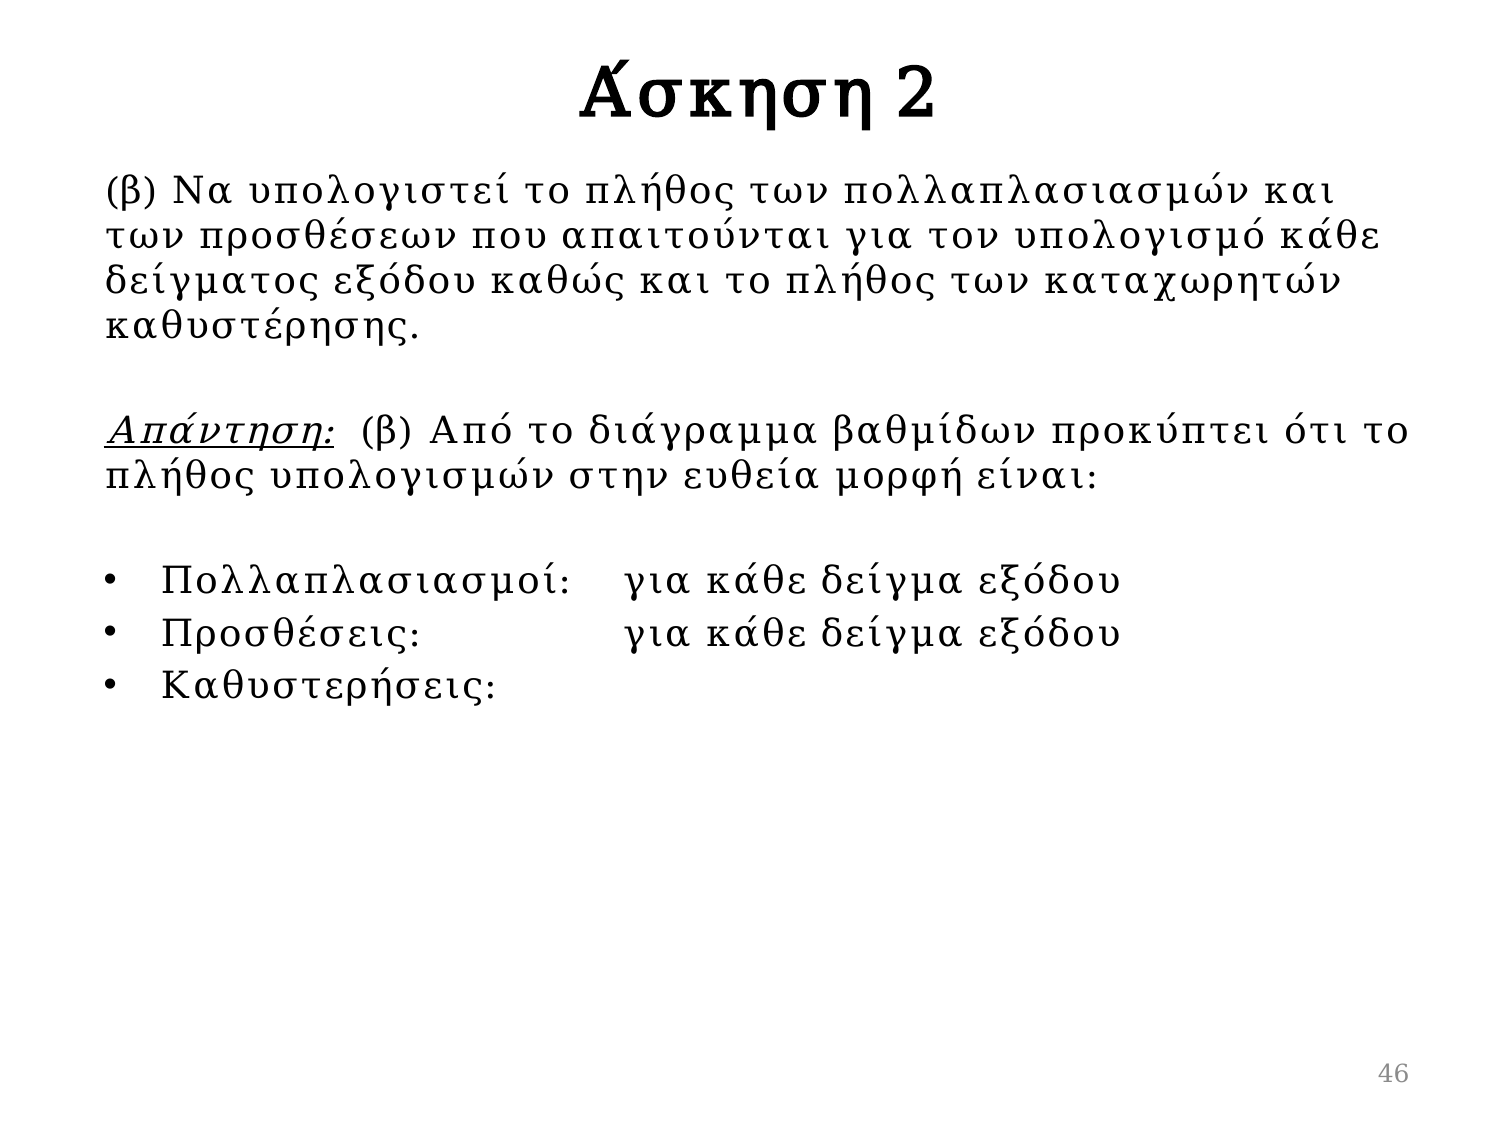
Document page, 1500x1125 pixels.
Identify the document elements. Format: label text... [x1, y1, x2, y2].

slide_number 46 [1222, 1042, 1425, 1103]
title Άσκηση 2 [88, 19, 1425, 159]
